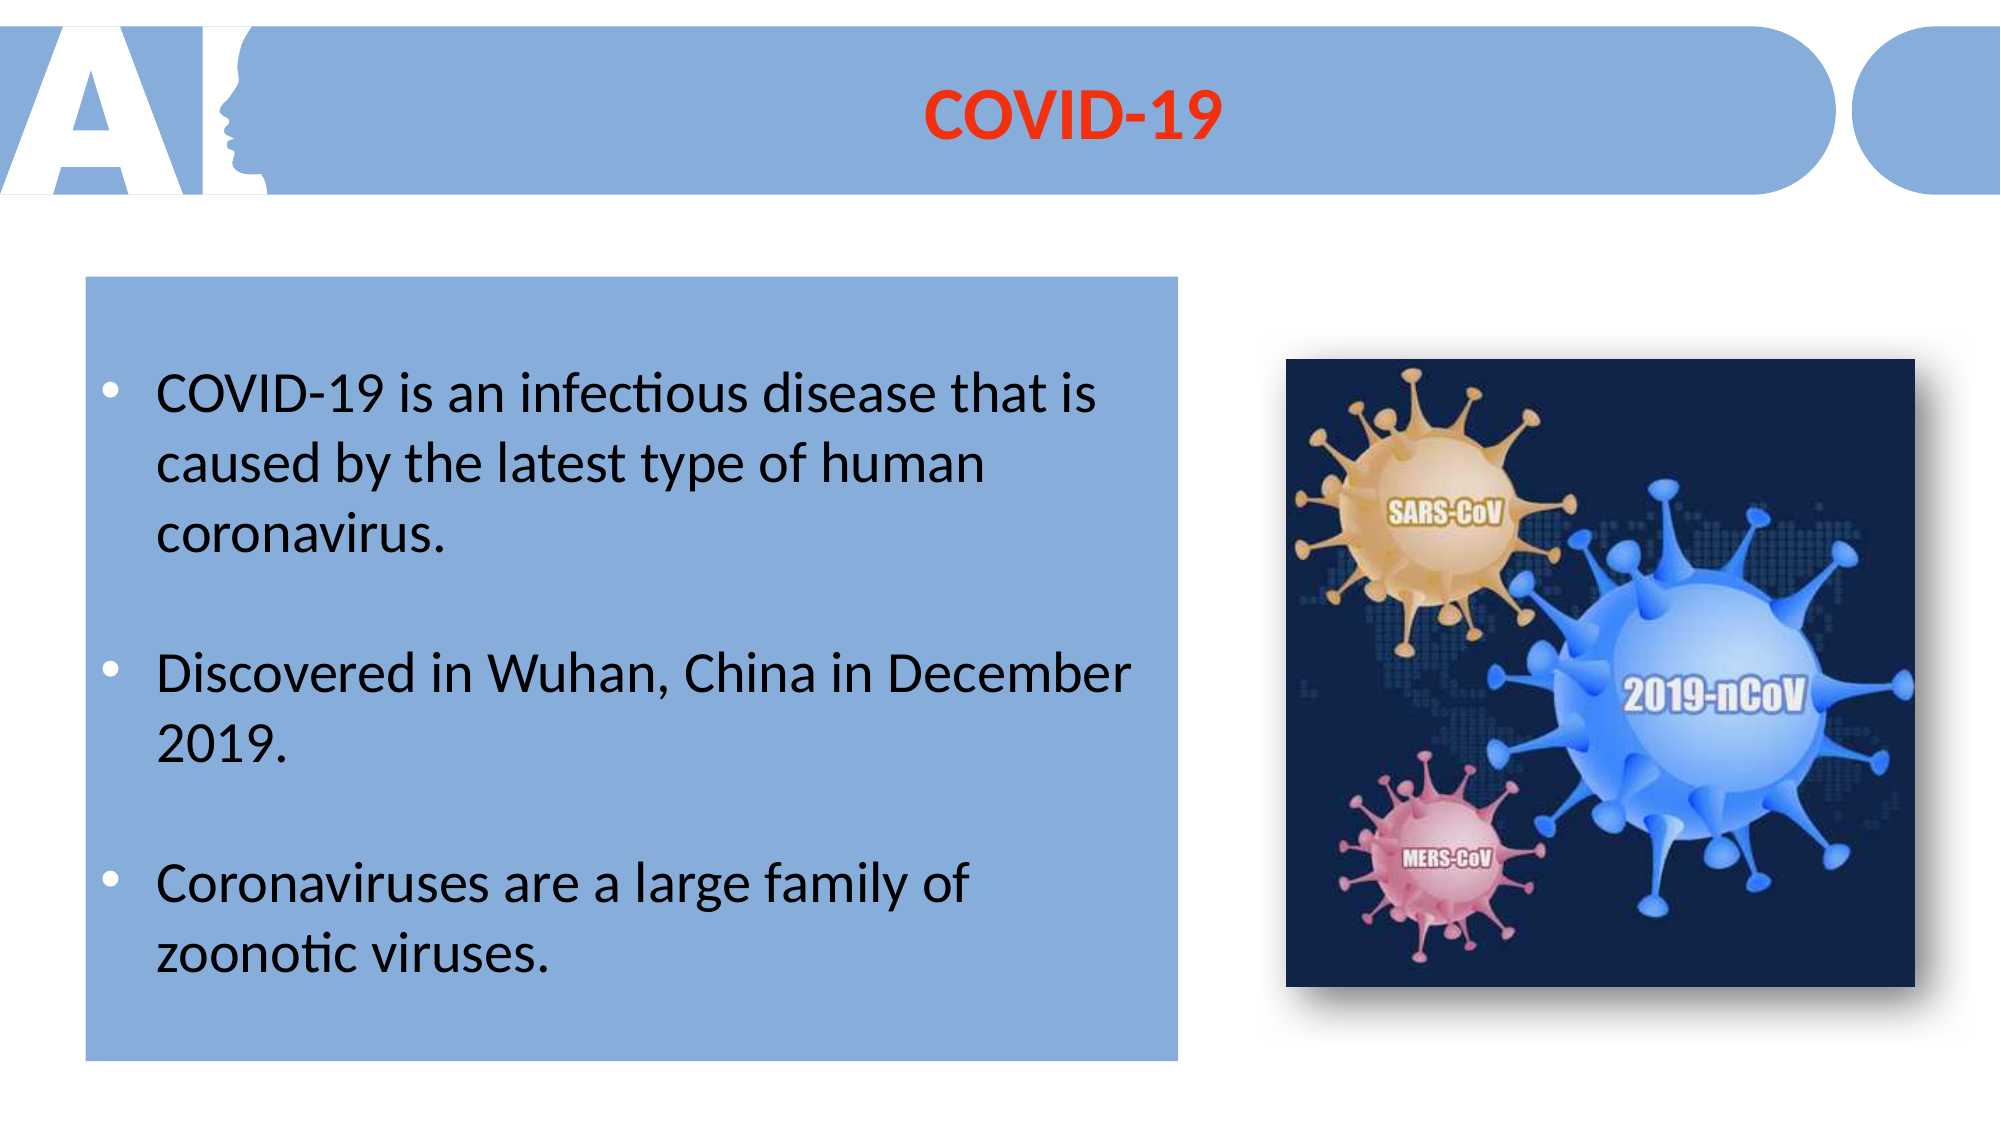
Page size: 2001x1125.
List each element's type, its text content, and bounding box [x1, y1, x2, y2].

picture [1286, 359, 1915, 987]
list COVID-19 [347, 55, 1800, 175]
text_box COVID-19 is an infectious disease that is caused by the latest type of human coronavirus. Discovered in Wuhan, China in December 2019. Coronaviruses are a large family of zoonotic viruses. [85, 276, 1179, 1062]
